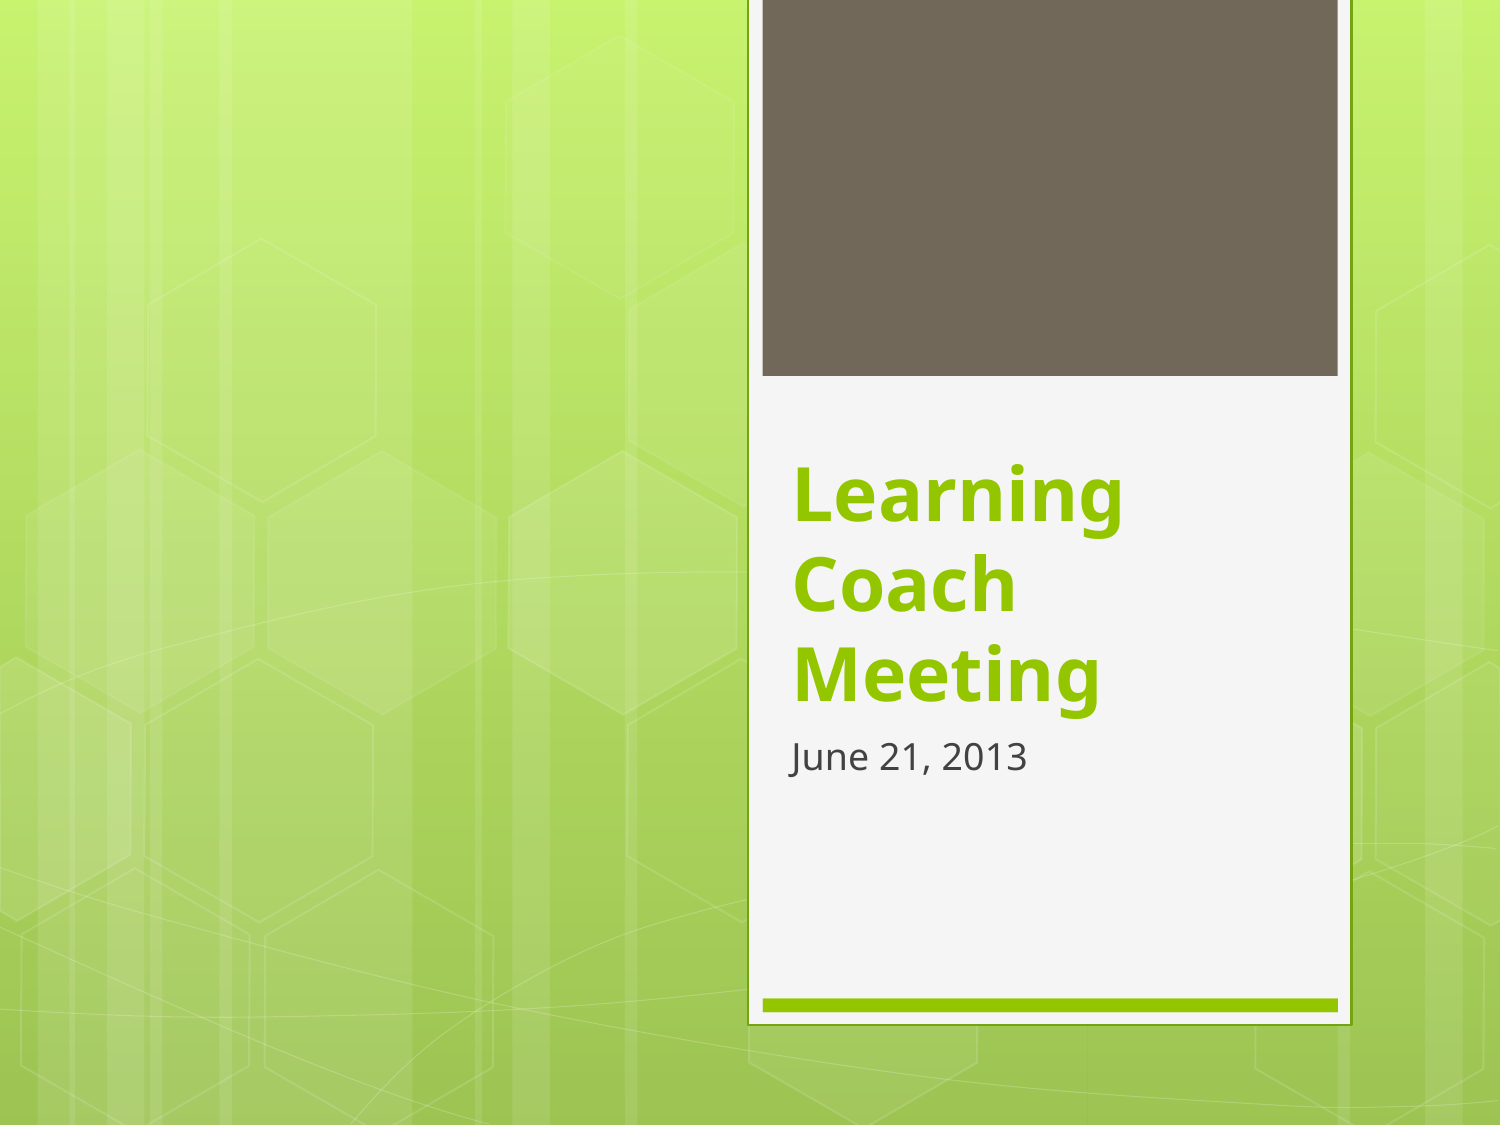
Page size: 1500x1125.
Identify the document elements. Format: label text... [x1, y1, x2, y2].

title Learning Coach Meeting [776, 444, 1320, 724]
subtitle June 21, 2013 [776, 725, 1320, 933]
